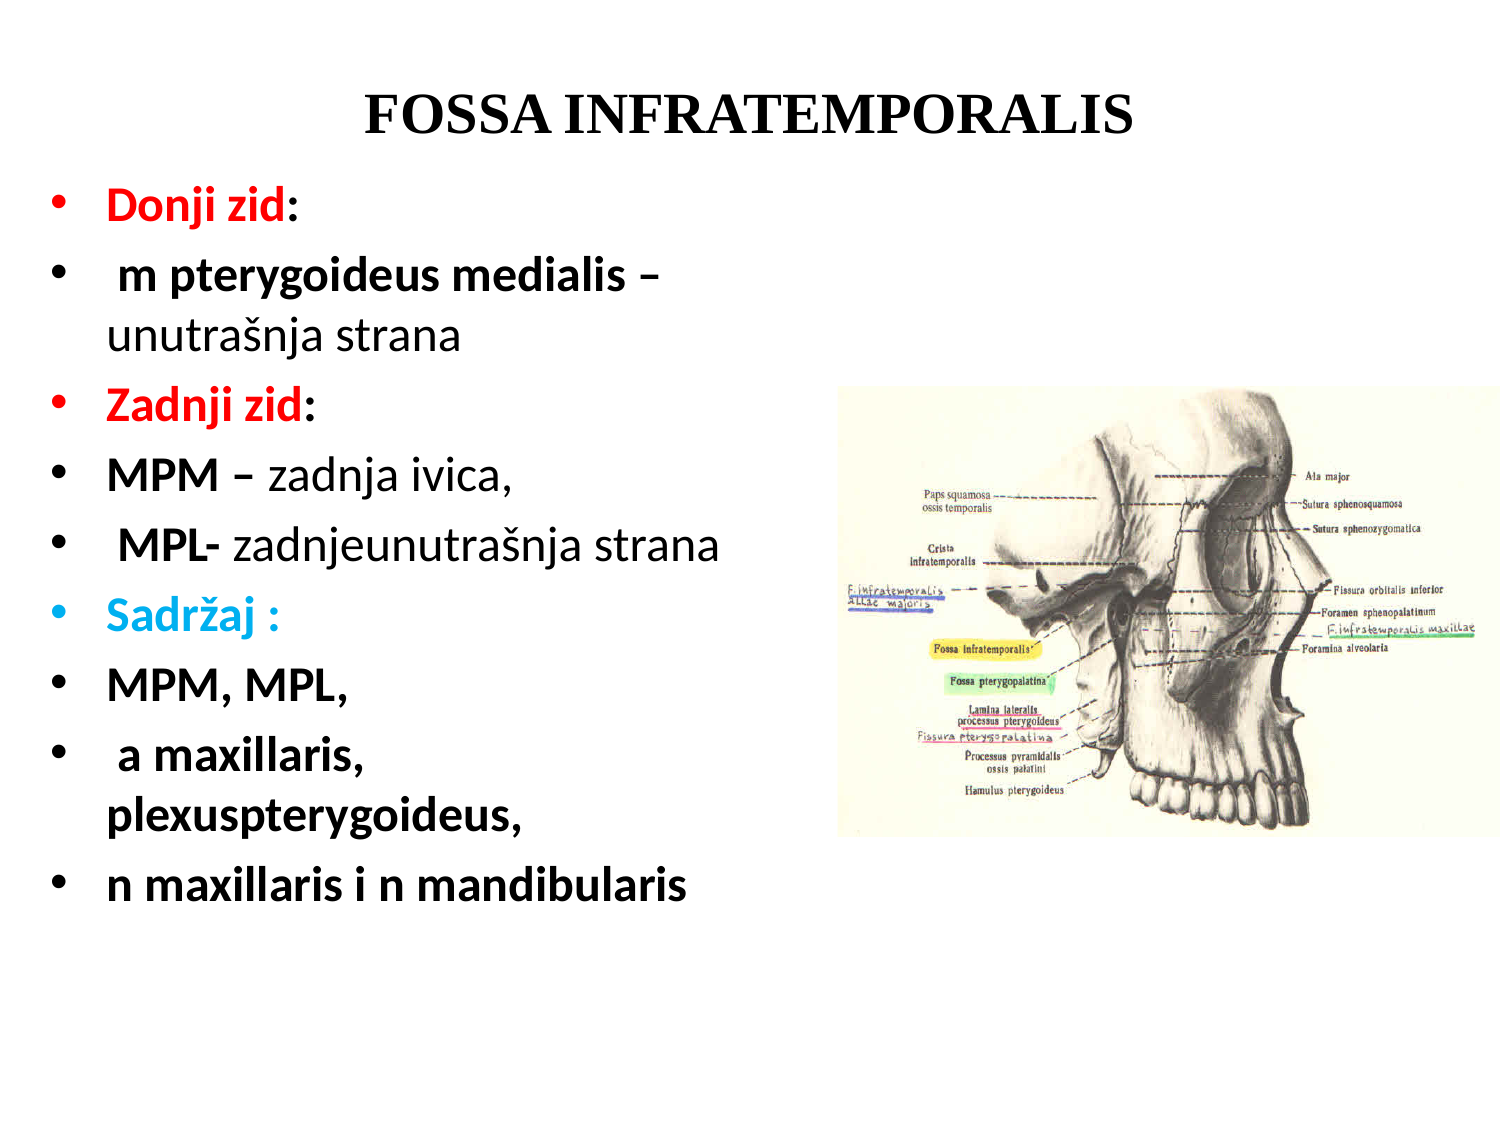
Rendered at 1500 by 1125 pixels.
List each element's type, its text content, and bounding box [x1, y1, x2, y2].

title FOSSA INFRATEMPORALIS [75, 45, 1425, 176]
list Donji zid: m pterygoideus medialis – unutrašnja strana Zadnji zid: MPM – zadnja ivica, MPL- zadnjeunutrašnja strana Sadržaj : MPM, MPL, a maxillaris, plexuspterygoideus, n maxillaris i n mandibularis [35, 164, 786, 1005]
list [837, 386, 1500, 838]
